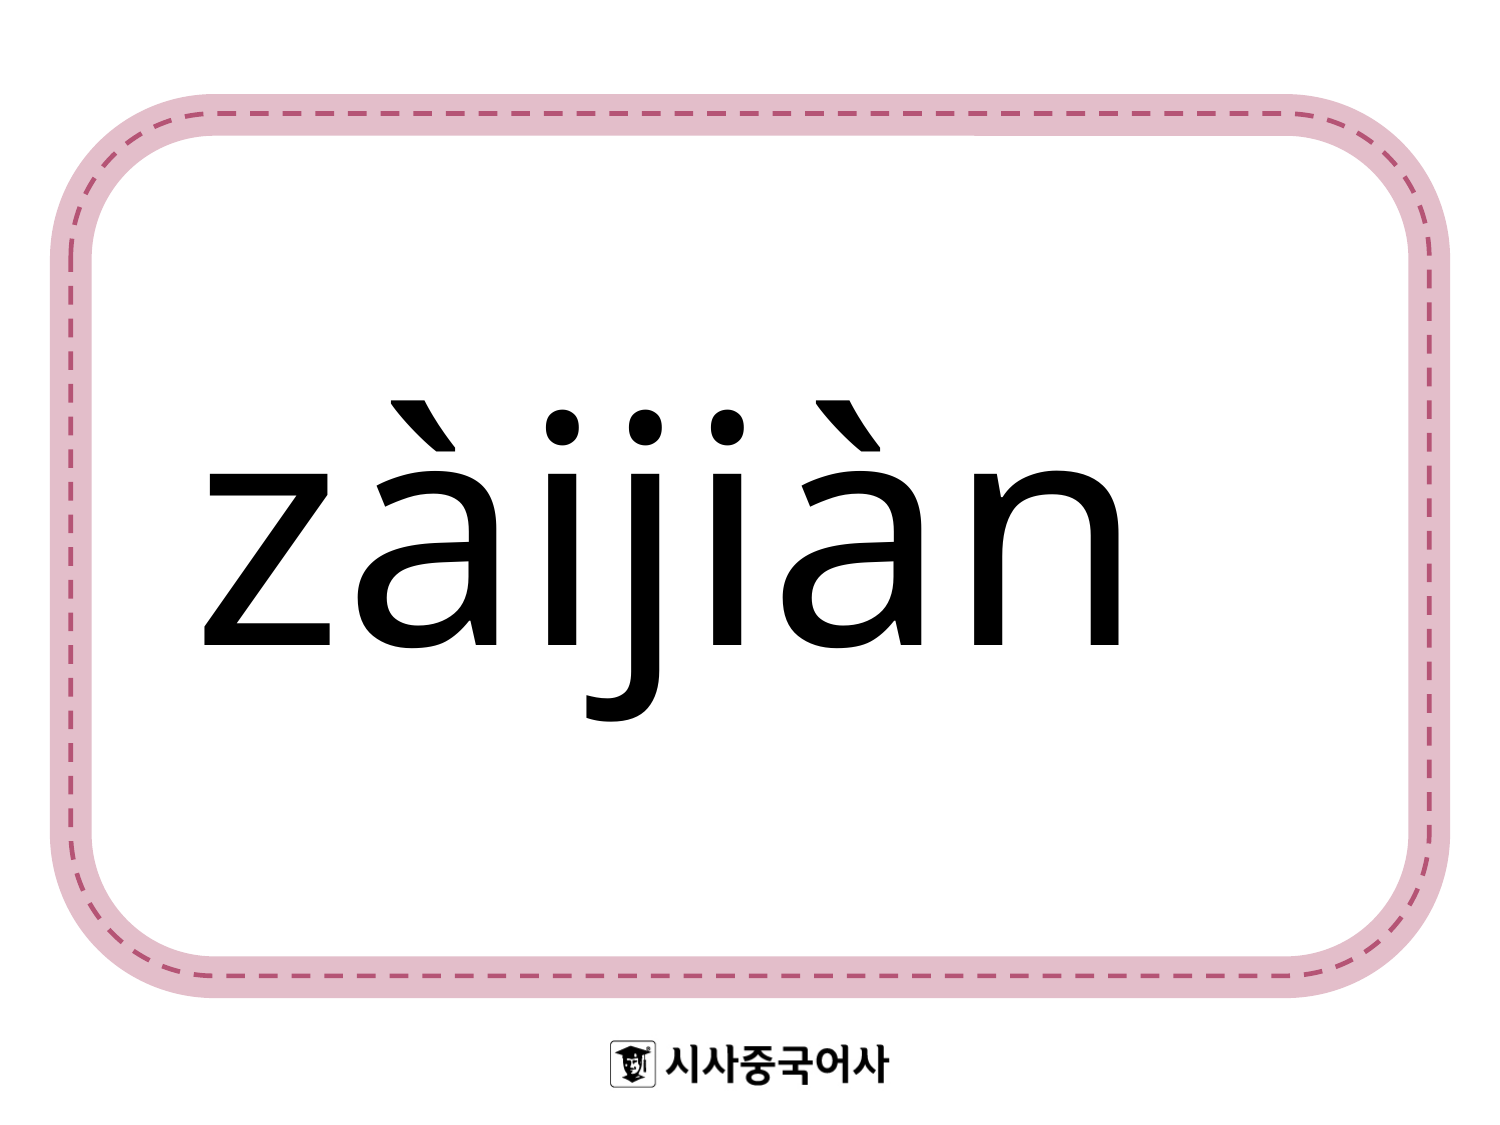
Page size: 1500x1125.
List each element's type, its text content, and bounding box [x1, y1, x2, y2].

text_box zàijiàn [145, 189, 1354, 853]
picture [602, 1034, 898, 1094]
